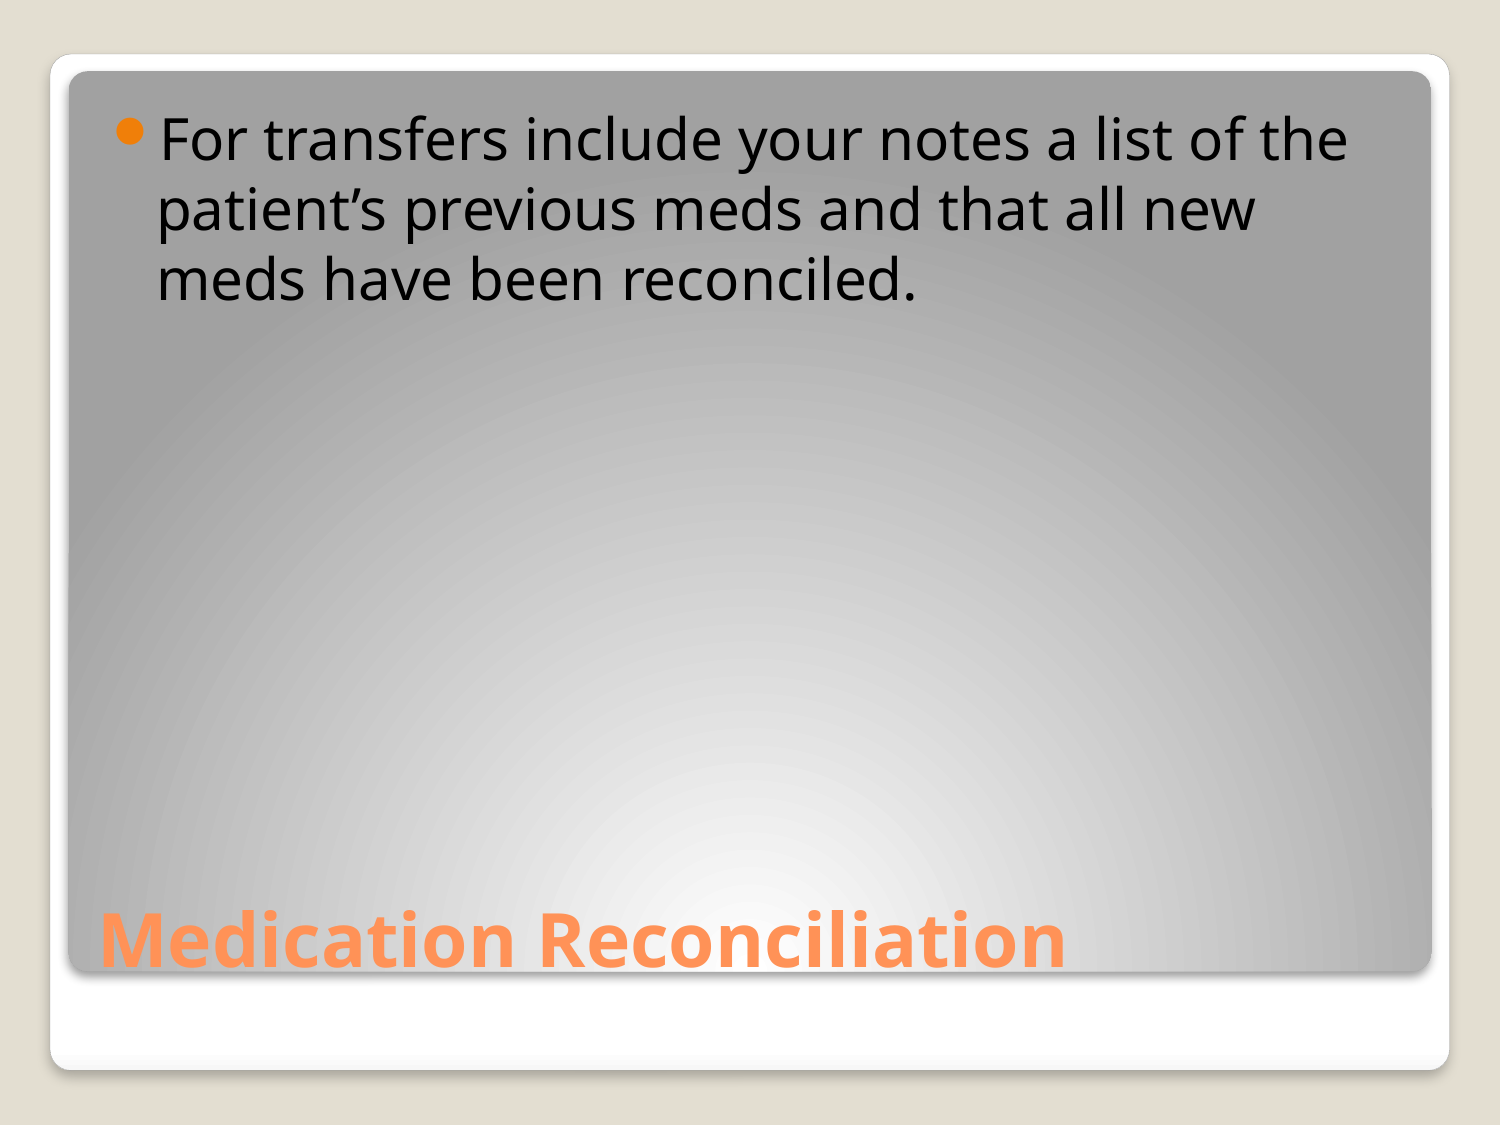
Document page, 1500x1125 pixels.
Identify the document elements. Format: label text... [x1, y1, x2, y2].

list For transfers include your notes a list of the patient’s previous meds and that all new meds have been reconciled. [82, 86, 1425, 774]
title Medication Reconciliation [82, 817, 1425, 990]
